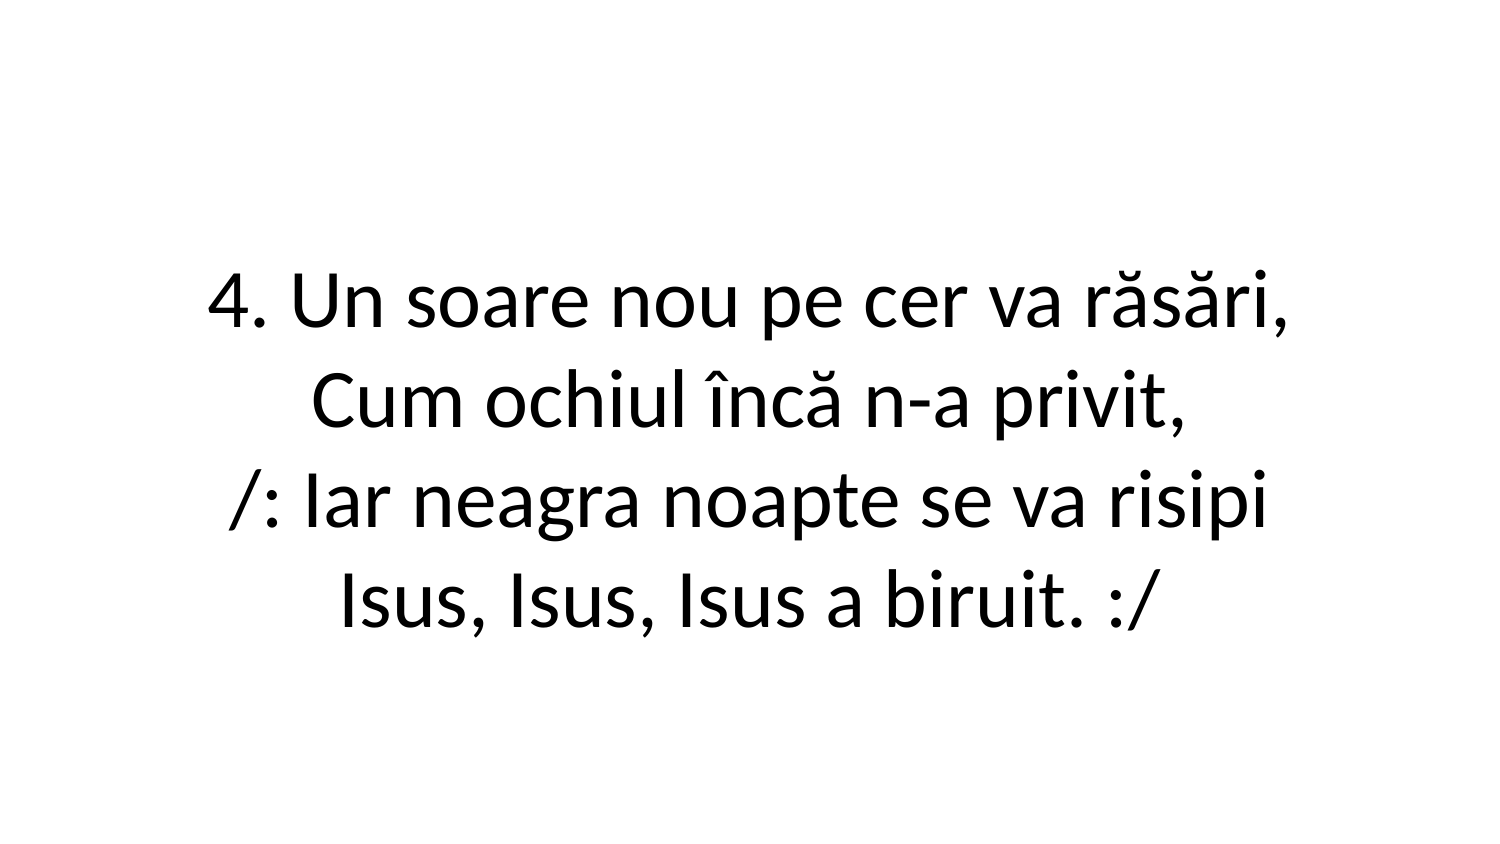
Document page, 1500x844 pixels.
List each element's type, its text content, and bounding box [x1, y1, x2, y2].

text_box 4. Un soare nou pe cer va răsări, Cum ochiul încă n-a privit, /: Iar neagra noapte se va risipi Isus, Isus, Isus a biruit. :/ [192, 192, 1308, 652]
